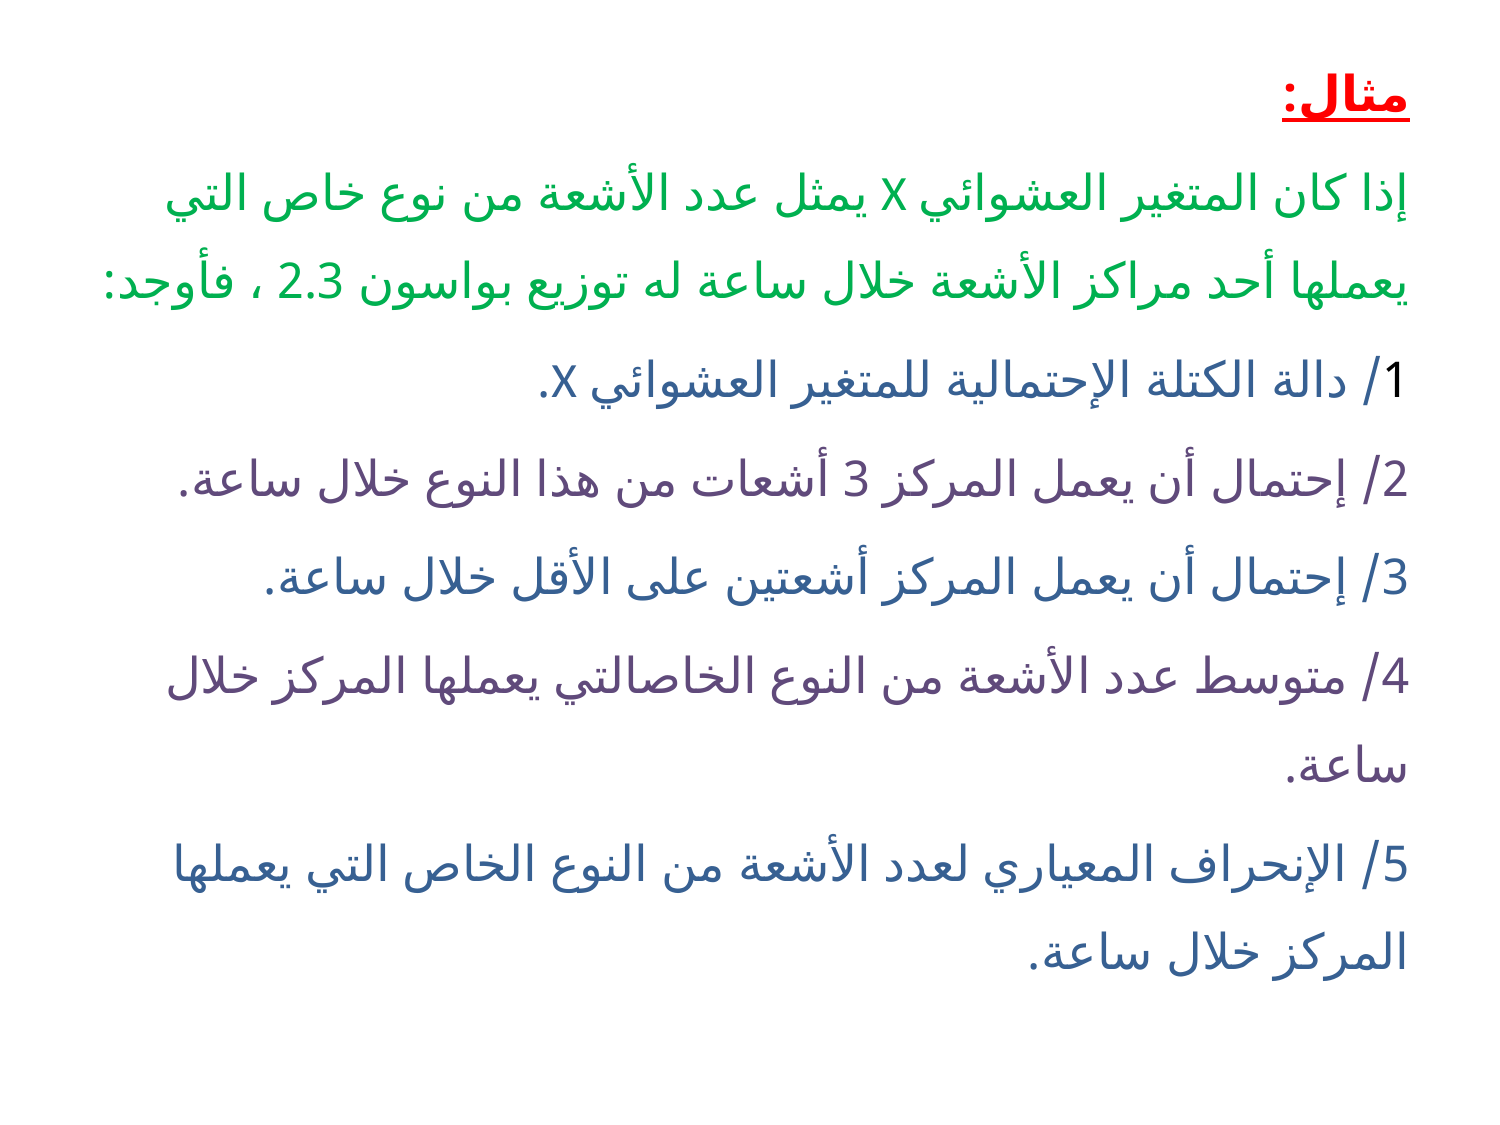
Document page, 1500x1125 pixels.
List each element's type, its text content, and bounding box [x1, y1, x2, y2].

list مثال: إذا كان المتغير العشوائي X يمثل عدد الأشعة من نوع خاص التي يعملها أحد مراكز الأشعة خلال ساعة له توزيع بواسون 2.3 ، فأوجد: 1/ دالة الكتلة الإحتمالية للمتغير العشوائي X. 2/ إحتمال أن يعمل المركز 3 أشعات من هذا النوع خلال ساعة. 3/ إحتمال أن يعمل المركز أشعتين على الأقل خلال ساعة. 4/ متوسط عدد الأشعة من النوع الخاصالتي يعملها المركز خلال ساعة. 5/ الإنحراف المعياري لعدد الأشعة من النوع الخاص التي يعملها المركز خلال ساعة. [75, 24, 1425, 1088]
